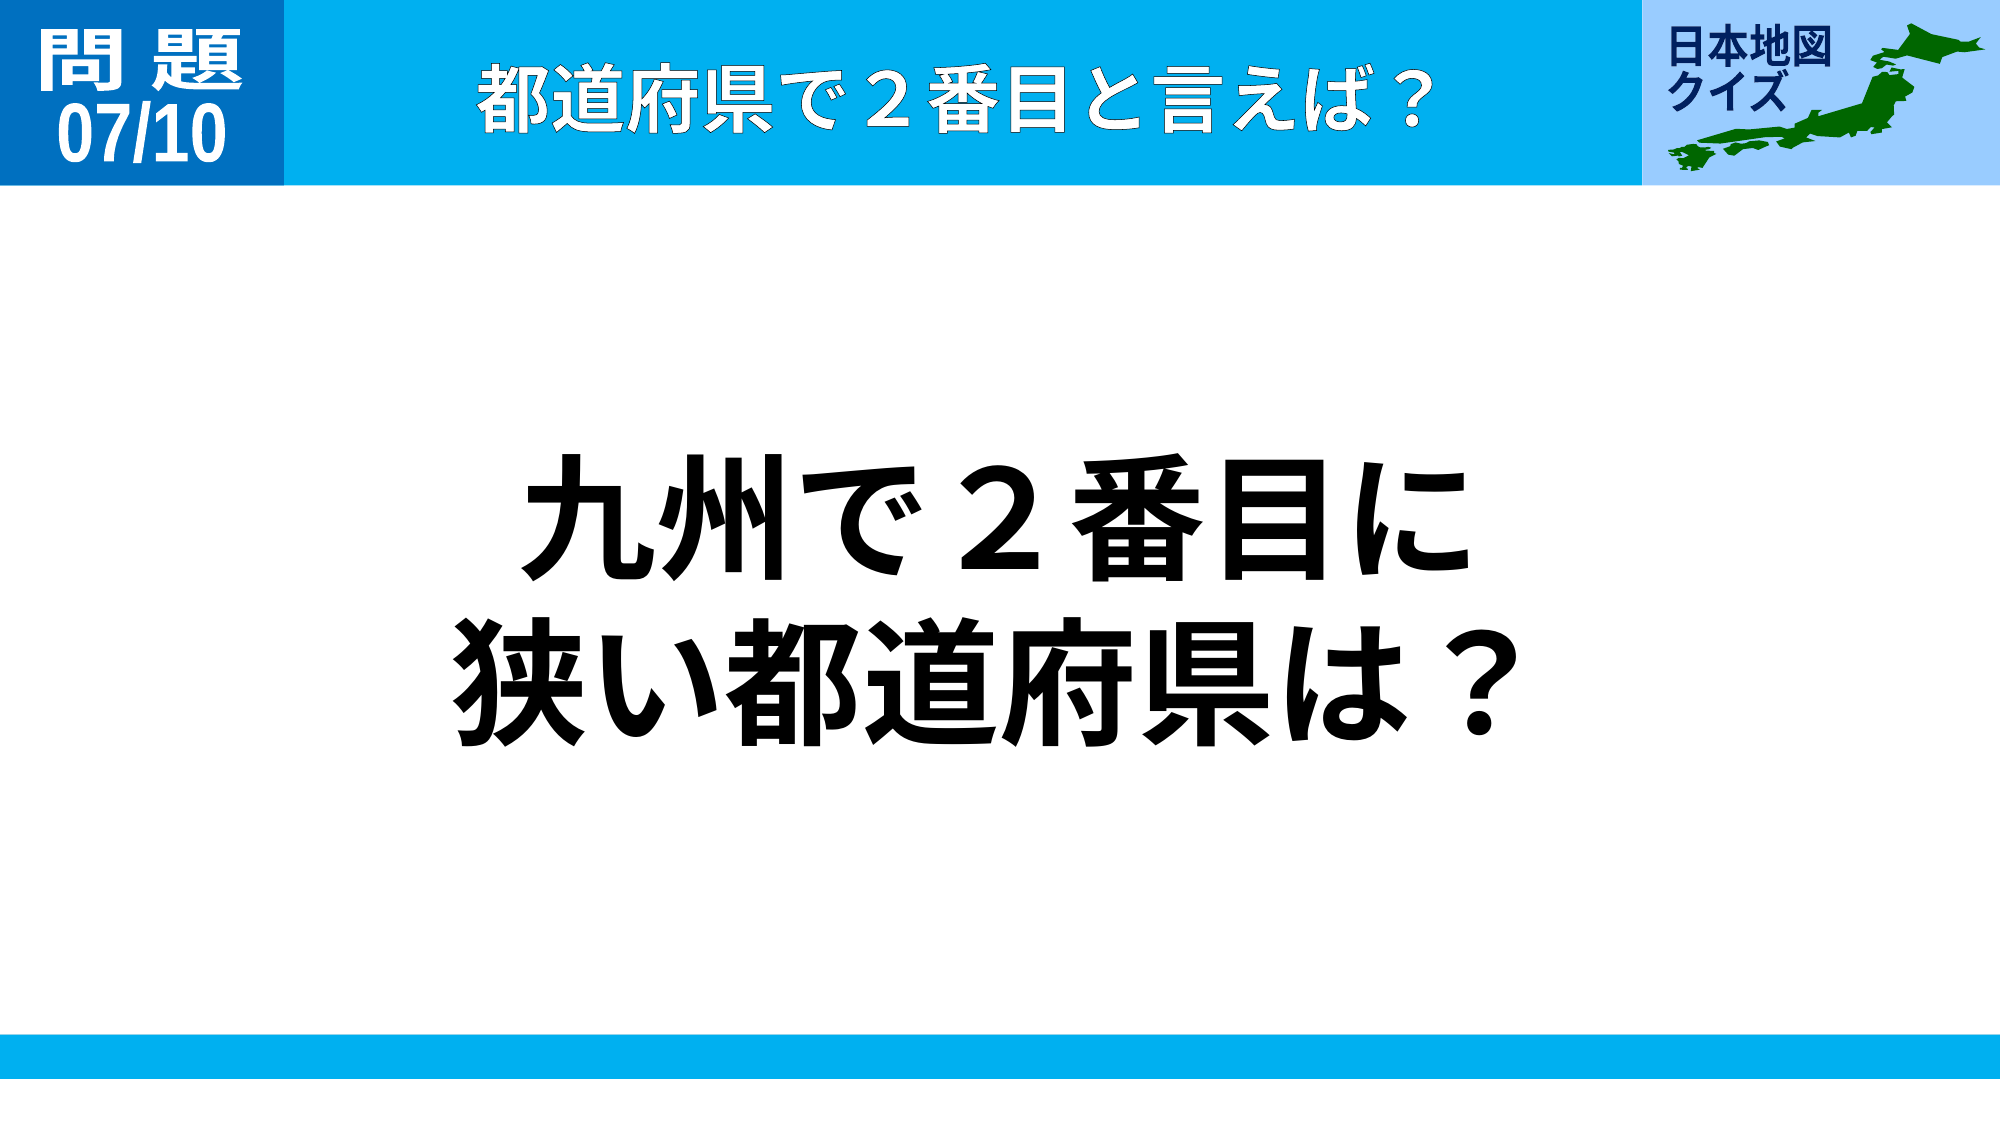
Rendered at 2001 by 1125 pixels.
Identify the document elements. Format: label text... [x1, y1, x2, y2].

text_box 九州で２番目に 狭い都道府県は？ [435, 424, 1565, 770]
text_box [0, 1034, 2000, 1079]
